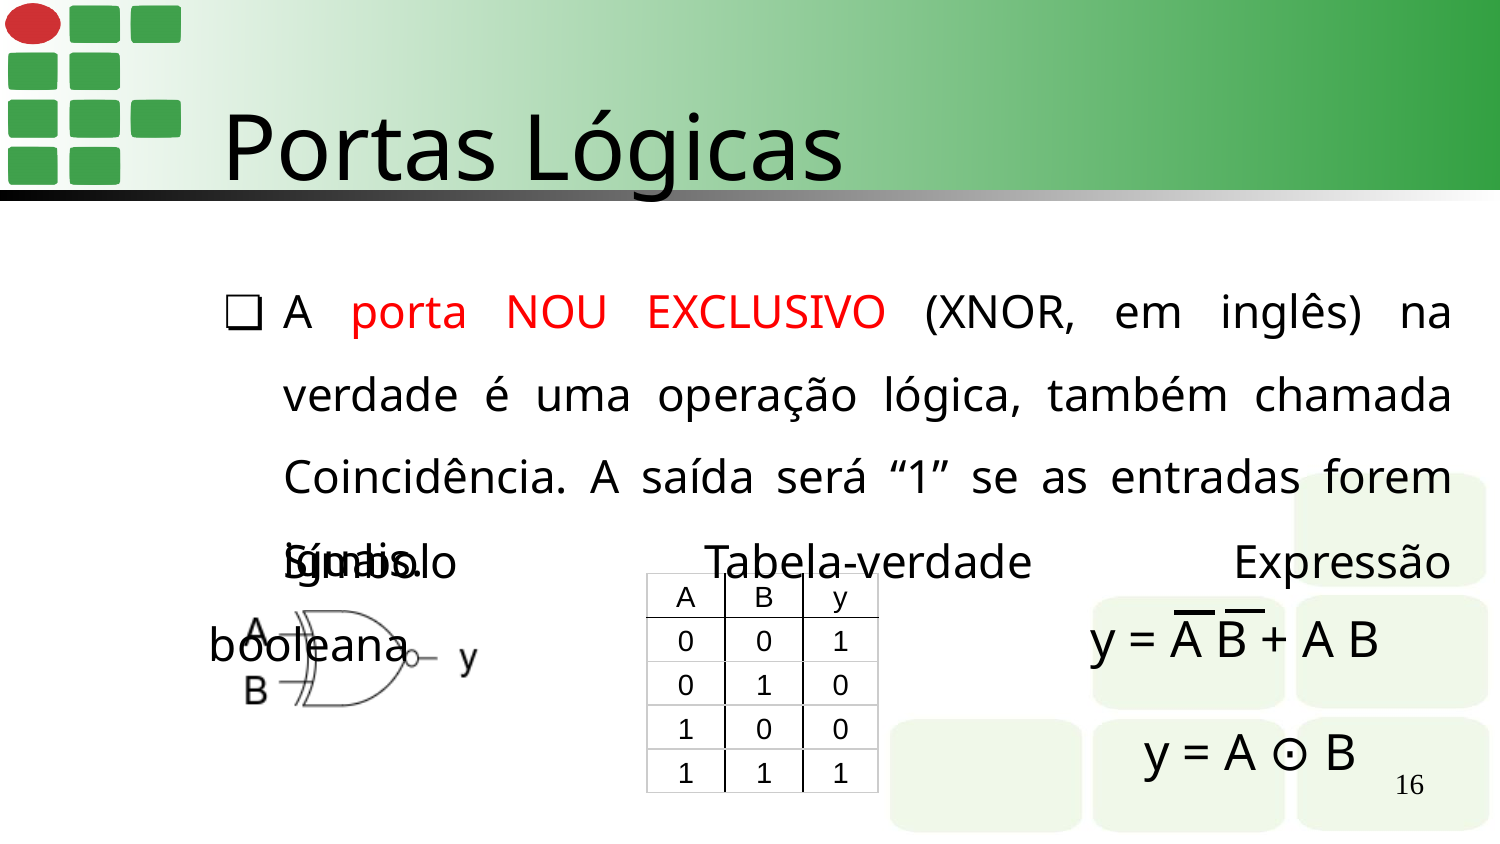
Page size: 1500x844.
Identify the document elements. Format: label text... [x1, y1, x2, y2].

text_box Portas Lógicas [206, 26, 1468, 207]
text_box y = A ⊙ B [1129, 705, 1409, 800]
table_cell 0 [726, 706, 802, 748]
table_cell 1 [726, 662, 802, 704]
table_cell 1 [726, 750, 802, 792]
table_cell 1 [648, 706, 724, 748]
table_cell 0 [804, 706, 877, 748]
slide_number ‹#› [1075, 768, 1425, 827]
picture [803, 441, 1495, 835]
table_cell 1 [804, 750, 877, 792]
table_header A [648, 575, 724, 617]
table_header y [804, 575, 877, 617]
table_cell 0 [804, 662, 877, 704]
picture [232, 610, 493, 715]
table_cell 0 [648, 618, 724, 661]
text_box A porta NOU EXCLUSIVO (XNOR, em inglês) na verdade é uma operação lógica, também chamada Coincidência. A saída será “1” se as entradas forem iguais. [193, 248, 1469, 483]
table_cell 0 [726, 618, 802, 661]
table_cell 0 [648, 662, 724, 704]
text_box Símbolo Tabela-verdade Expressão booleana [193, 498, 1469, 575]
table_cell 1 [648, 750, 724, 792]
picture [5, 3, 181, 185]
table_header B [726, 575, 802, 617]
table_cell 1 [804, 618, 877, 661]
text_box y = A B + A B [1075, 592, 1436, 687]
